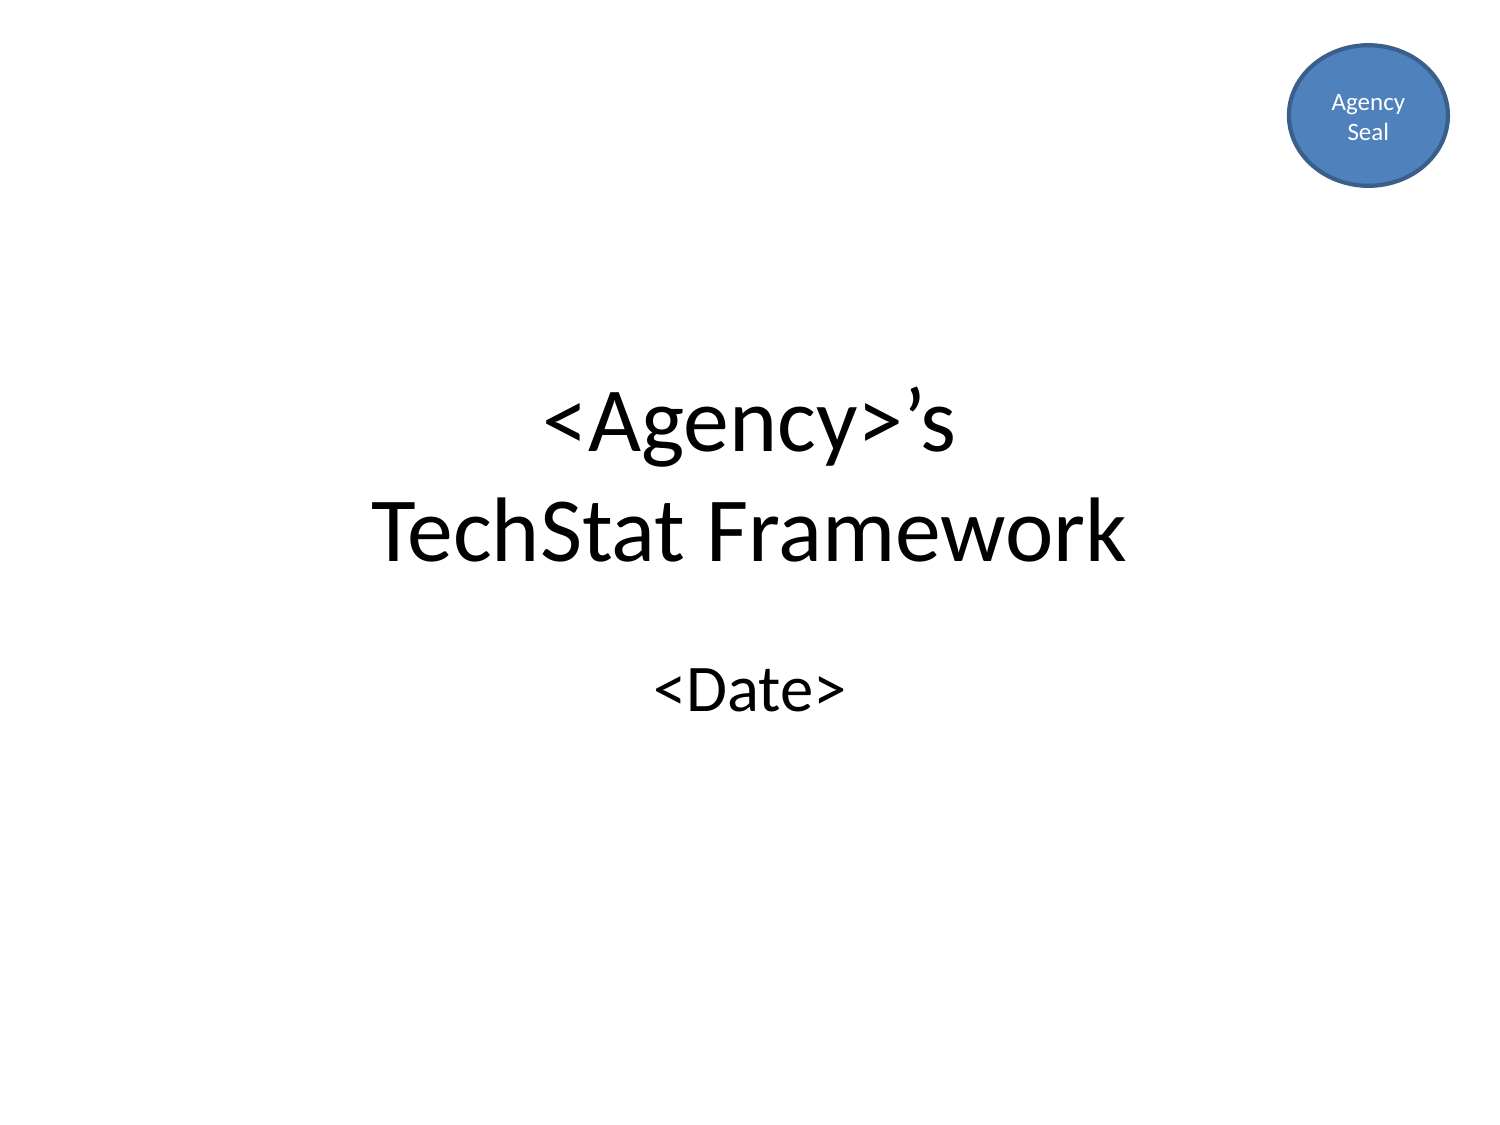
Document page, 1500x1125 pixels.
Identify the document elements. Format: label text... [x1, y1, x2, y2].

title <Agency>’s TechStat Framework [112, 349, 1388, 591]
text_box Agency Seal [1286, 43, 1451, 188]
subtitle <Date> [225, 637, 1275, 925]
